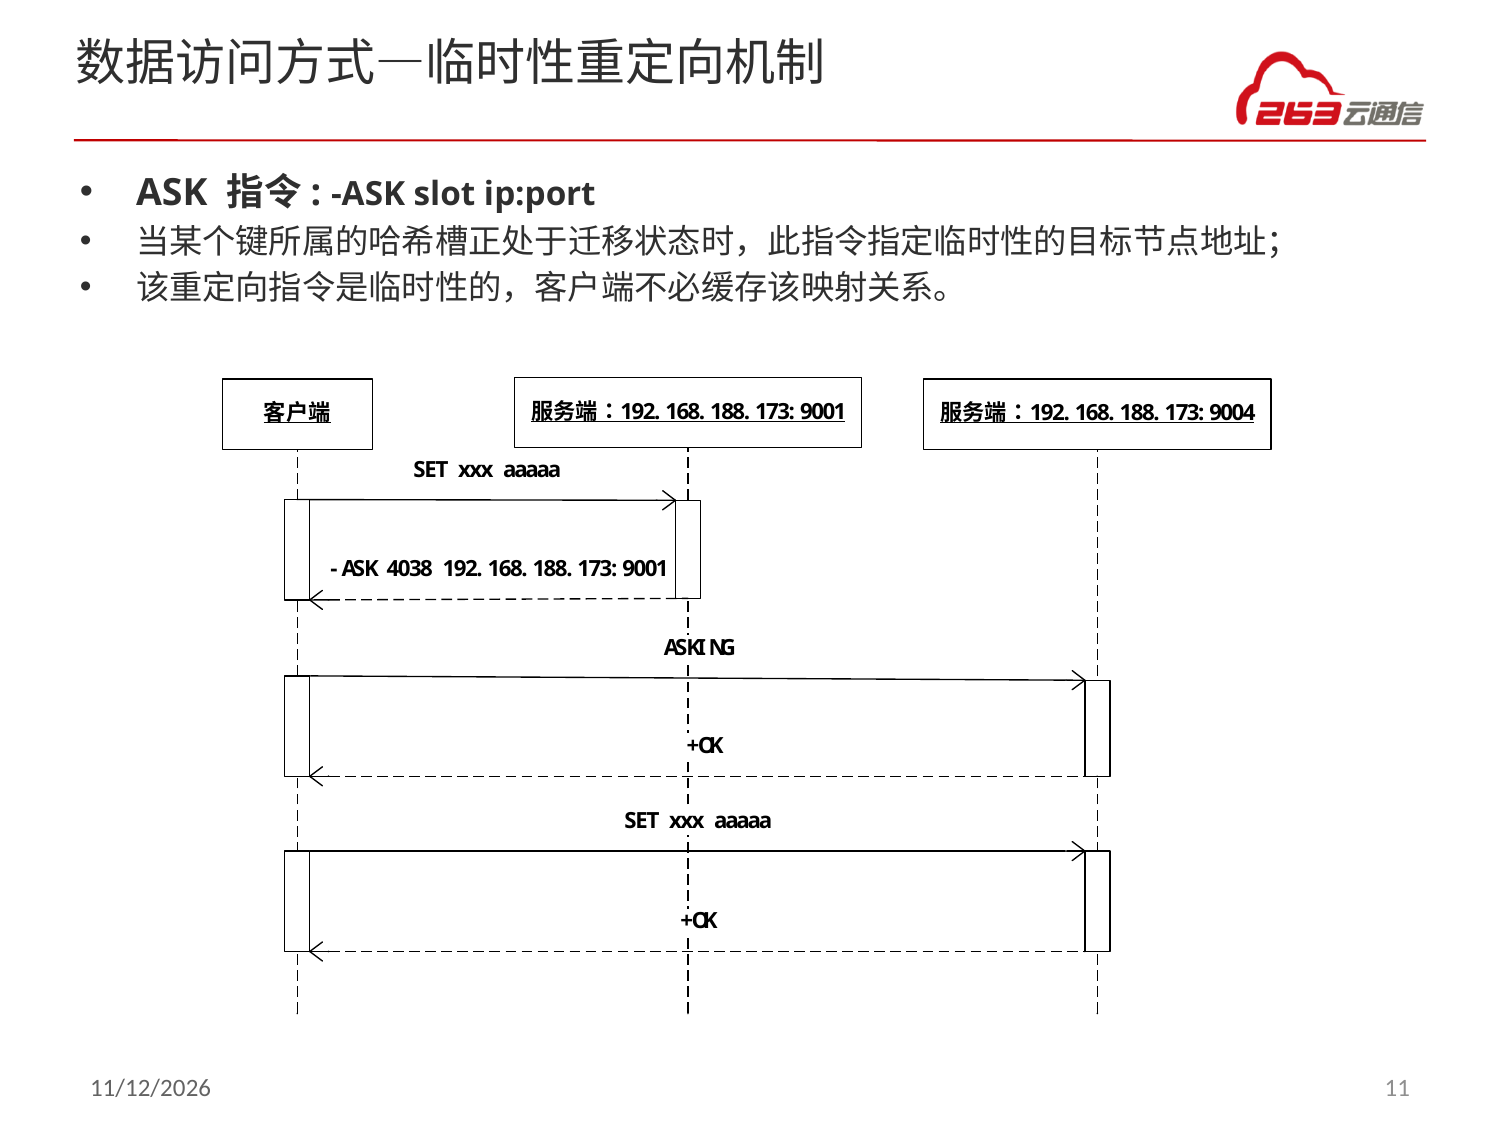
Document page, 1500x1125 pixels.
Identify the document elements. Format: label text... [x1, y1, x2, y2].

picture [218, 373, 1276, 1018]
picture [1230, 37, 1430, 141]
title 数据访问方式—临时性重定向机制 [75, 30, 1235, 136]
text_box ASK 指令: -ASK slot ip:port 当某个键所属的哈希槽正处于迁移状态时，此指令指定临时性的目标节点地址； 该重定向指令是临时性的，客户端不必缓存该映射关系。 [64, 160, 1415, 363]
